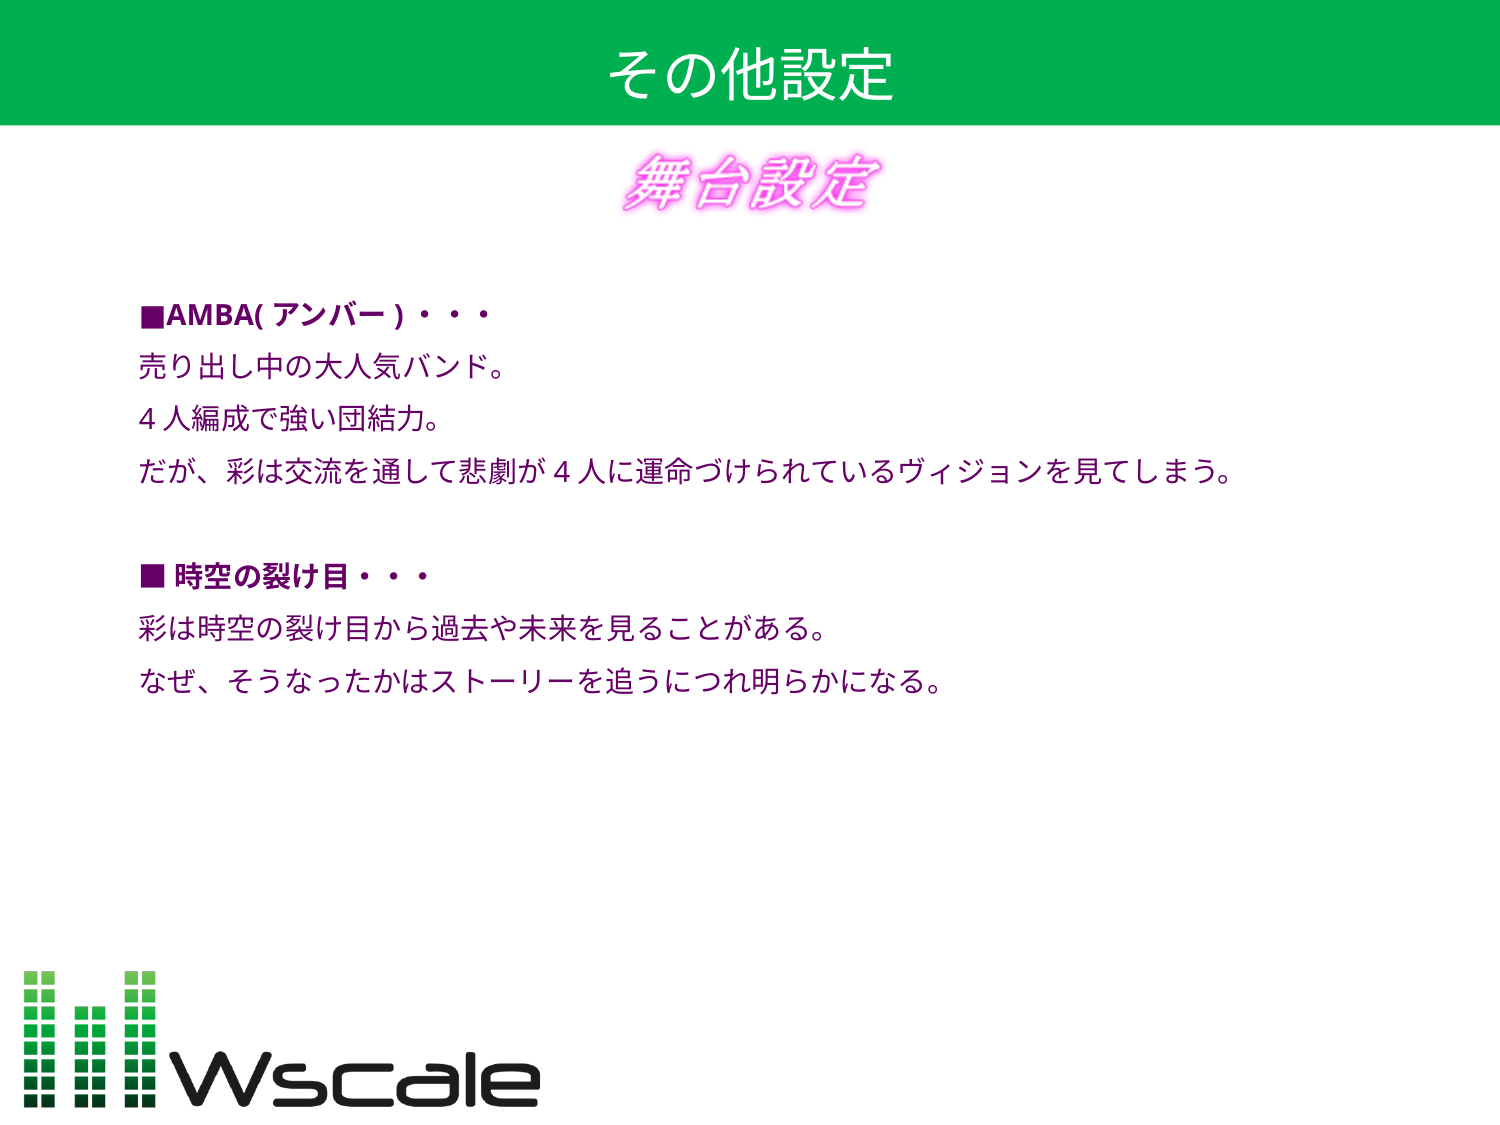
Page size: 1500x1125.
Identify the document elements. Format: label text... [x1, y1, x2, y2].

picture [591, 124, 909, 244]
picture [0, 954, 561, 1125]
text_box ■AMBA(アンバー)・・・ 売り出し中の大人気バンド。 4人編成で強い団結力。 だが、彩は交流を通して悲劇が4人に運命づけられているヴィジョンを見てしまう。 ■時空の裂け目・・・ 彩は時空の裂け目から過去や未来を見ることがある。 なぜ、そうなったかはストーリーを追うにつれ明らかになる。 [123, 268, 1400, 929]
text_box その他設定 [74, 30, 1425, 117]
